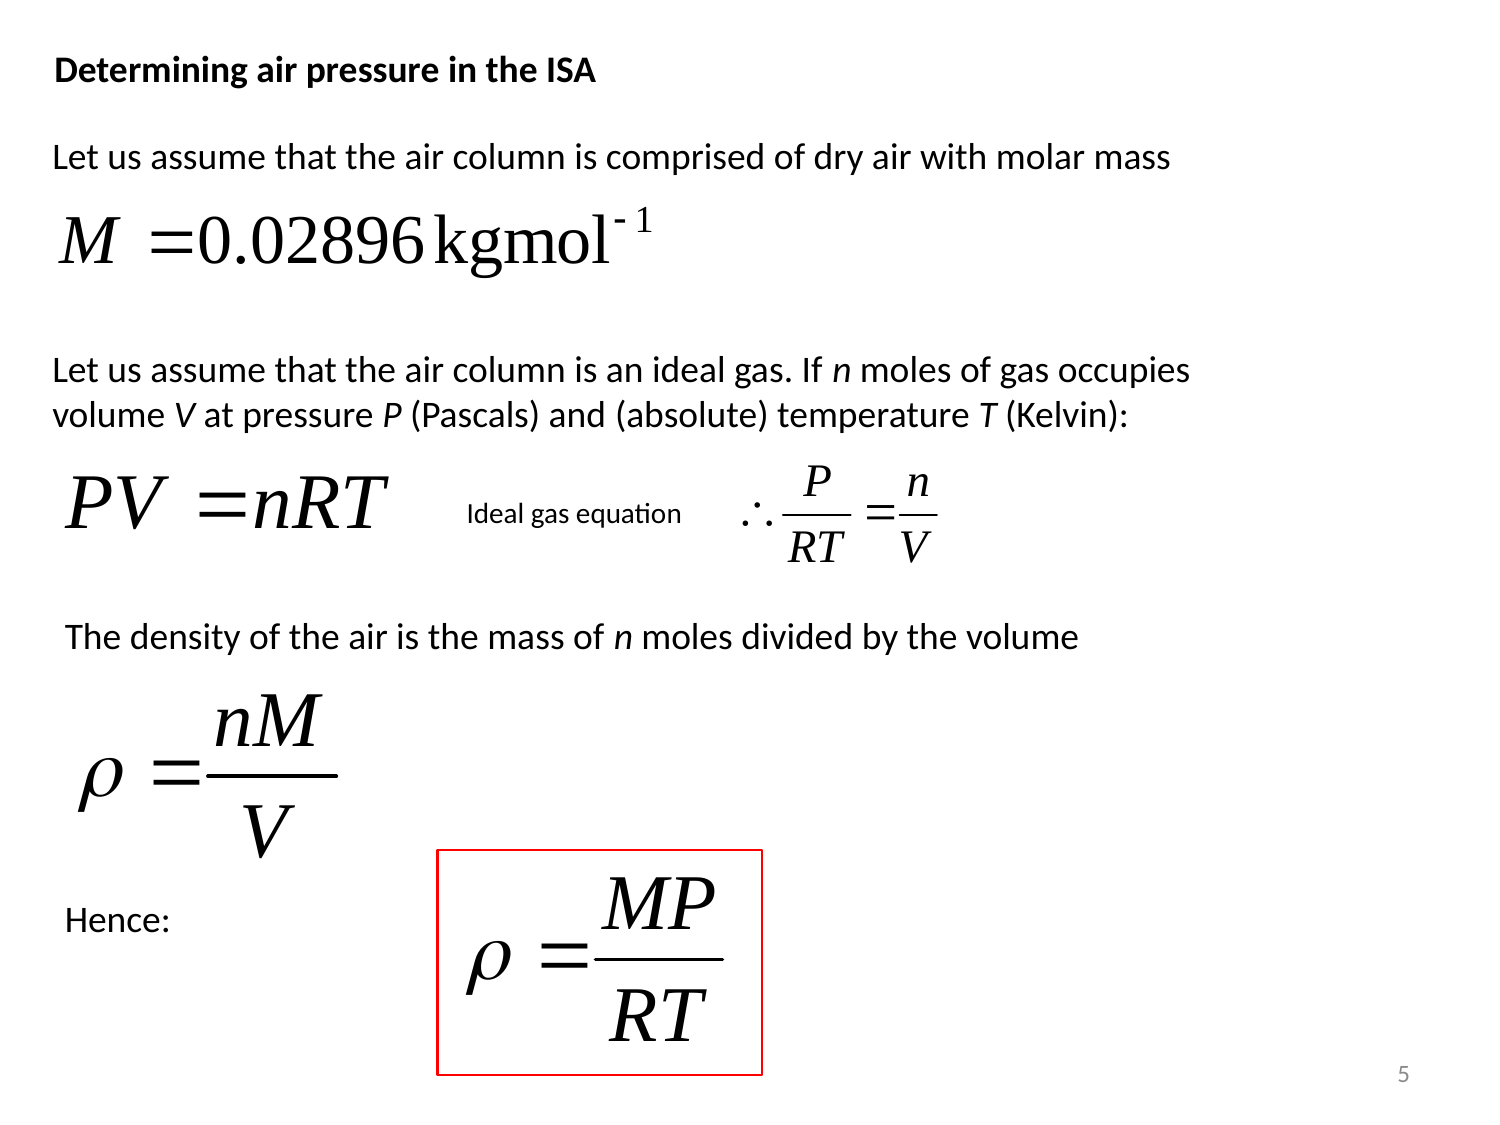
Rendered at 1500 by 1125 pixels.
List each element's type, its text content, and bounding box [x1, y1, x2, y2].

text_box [49, 456, 411, 551]
text_box Hence: [49, 887, 200, 948]
text_box The density of the air is the mass of n moles divided by the volume [50, 604, 1425, 665]
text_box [449, 849, 739, 1059]
text_box Let us assume that the air column is comprised of dry air with molar mass [37, 124, 1413, 185]
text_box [737, 449, 947, 574]
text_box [62, 666, 351, 876]
text_box [435, 848, 764, 1077]
text_box Determining air pressure in the ISA [39, 37, 612, 98]
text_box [46, 187, 667, 296]
slide_number 5 [1074, 1042, 1425, 1103]
text_box Let us assume that the air column is an ideal gas. If n moles of gas occupies volume V at pressure P (Pascals) and (absolute) temperature T (Kelvin): [37, 337, 1413, 443]
text_box Ideal gas equation [451, 487, 697, 538]
